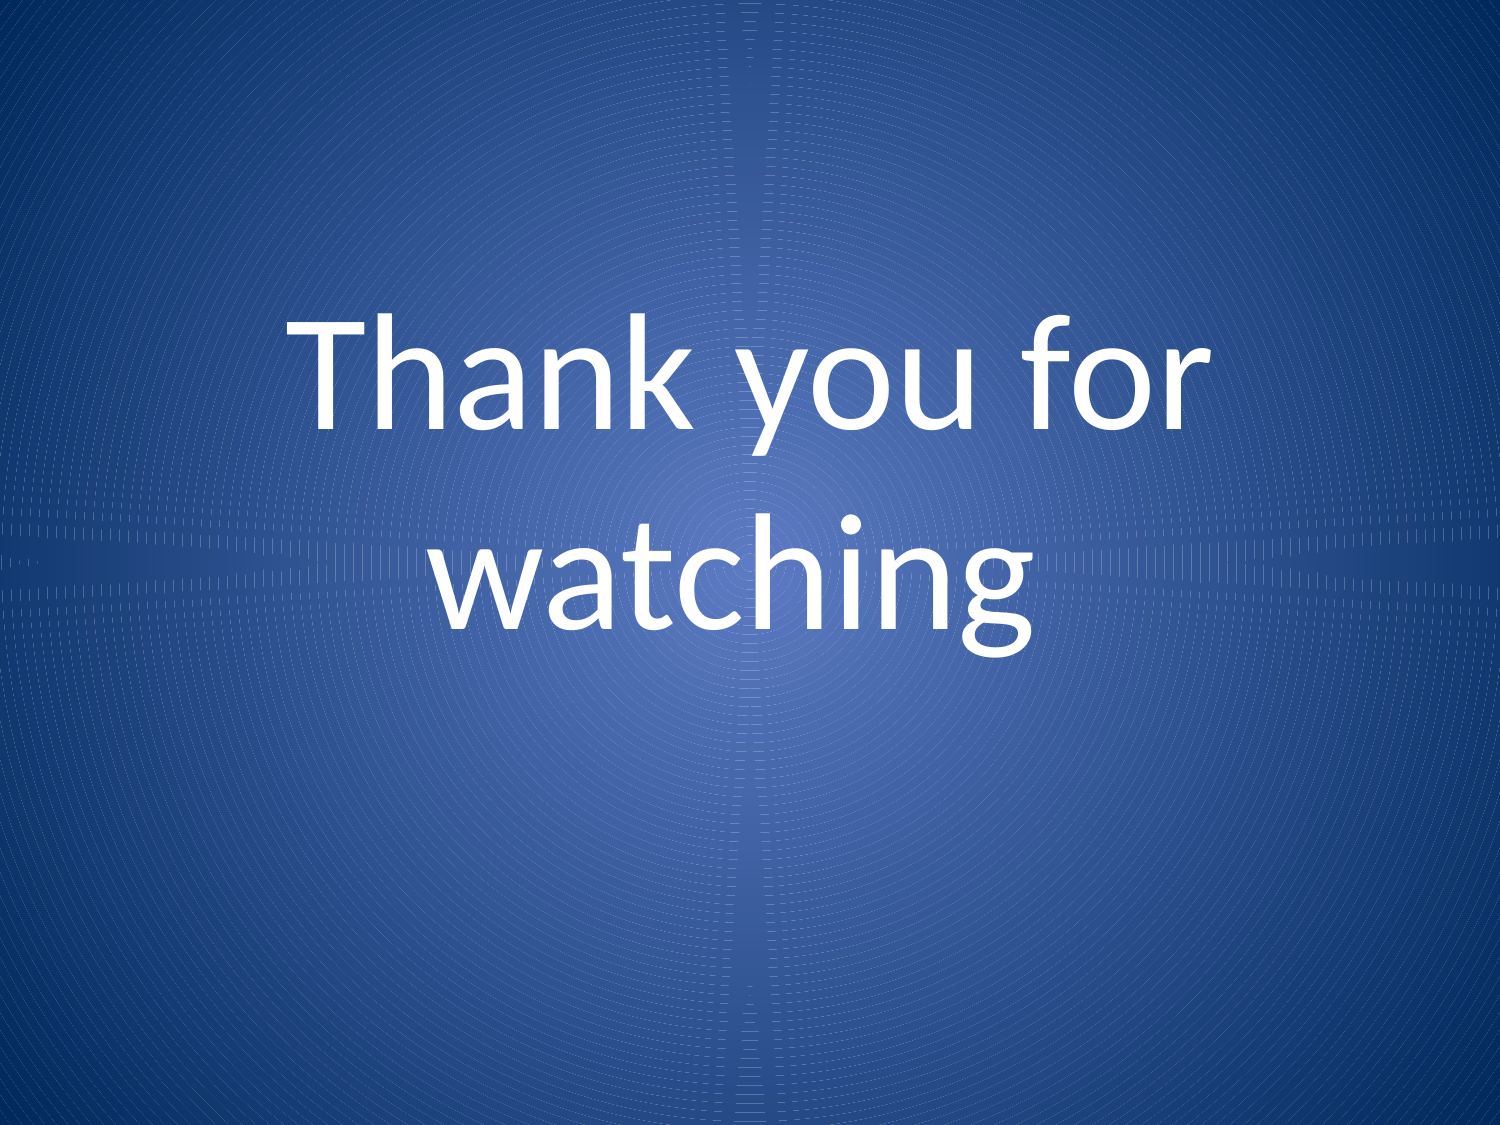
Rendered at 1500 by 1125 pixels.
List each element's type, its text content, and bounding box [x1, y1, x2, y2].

title Thank you for watching [0, 0, 1500, 1125]
